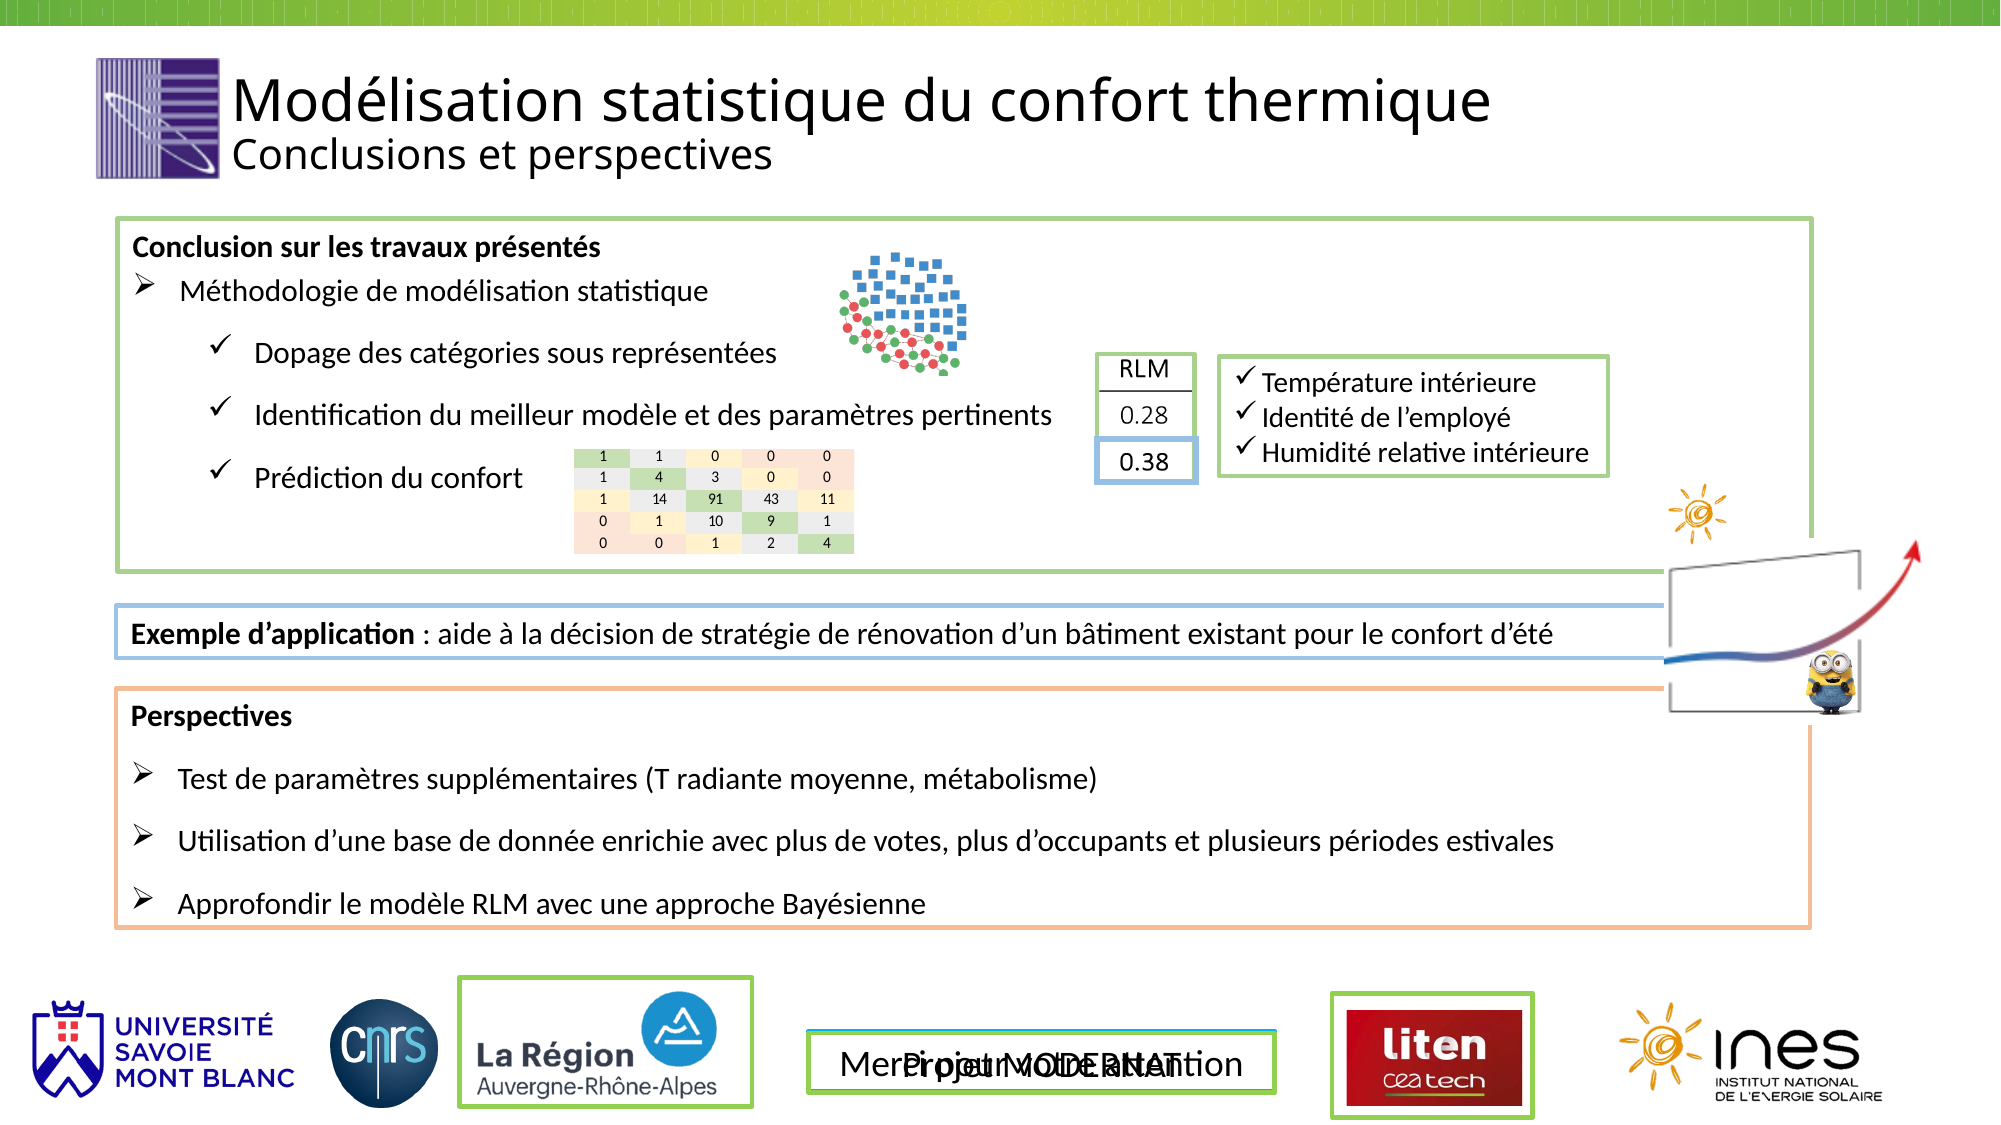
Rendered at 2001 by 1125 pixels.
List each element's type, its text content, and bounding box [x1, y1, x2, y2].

text_box [729, 977, 1301, 1122]
title Modélisation statistique du confort thermique Conclusions et perspectives [216, 55, 1609, 194]
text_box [1096, 356, 1196, 483]
text_box [1332, 993, 1533, 1118]
picture [330, 999, 438, 1108]
picture [573, 449, 856, 554]
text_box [1663, 477, 1936, 724]
text_box Température intérieure Identité de l’employé Humidité relative intérieure [1218, 356, 1609, 476]
text_box [459, 977, 752, 1107]
text_box Conclusion sur les travaux présentés Méthodologie de modélisation statistique Dopage des catégories sous représentées Identification du meilleur modèle et des paramètres pertinents Prédiction du confort [117, 218, 1812, 572]
text_box Perspectives Test de paramètres supplémentaires (T radiante moyenne, métabolisme) Utilisation d’une base de donnée enrichie avec plus de votes, plus d’occupants et plusieurs périodes estivales Approfondir le modèle RLM avec une approche Bayésienne [116, 688, 1811, 928]
picture [1610, 994, 1891, 1109]
text_box Exemple d’application : aide à la décision de stratégie de rénovation d’un bâtiment existant pour le confort d’été [116, 605, 1663, 658]
picture [19, 989, 307, 1118]
picture [826, 243, 978, 376]
picture [95, 58, 216, 180]
text_box Projet MODERNAT [808, 1032, 1275, 1093]
